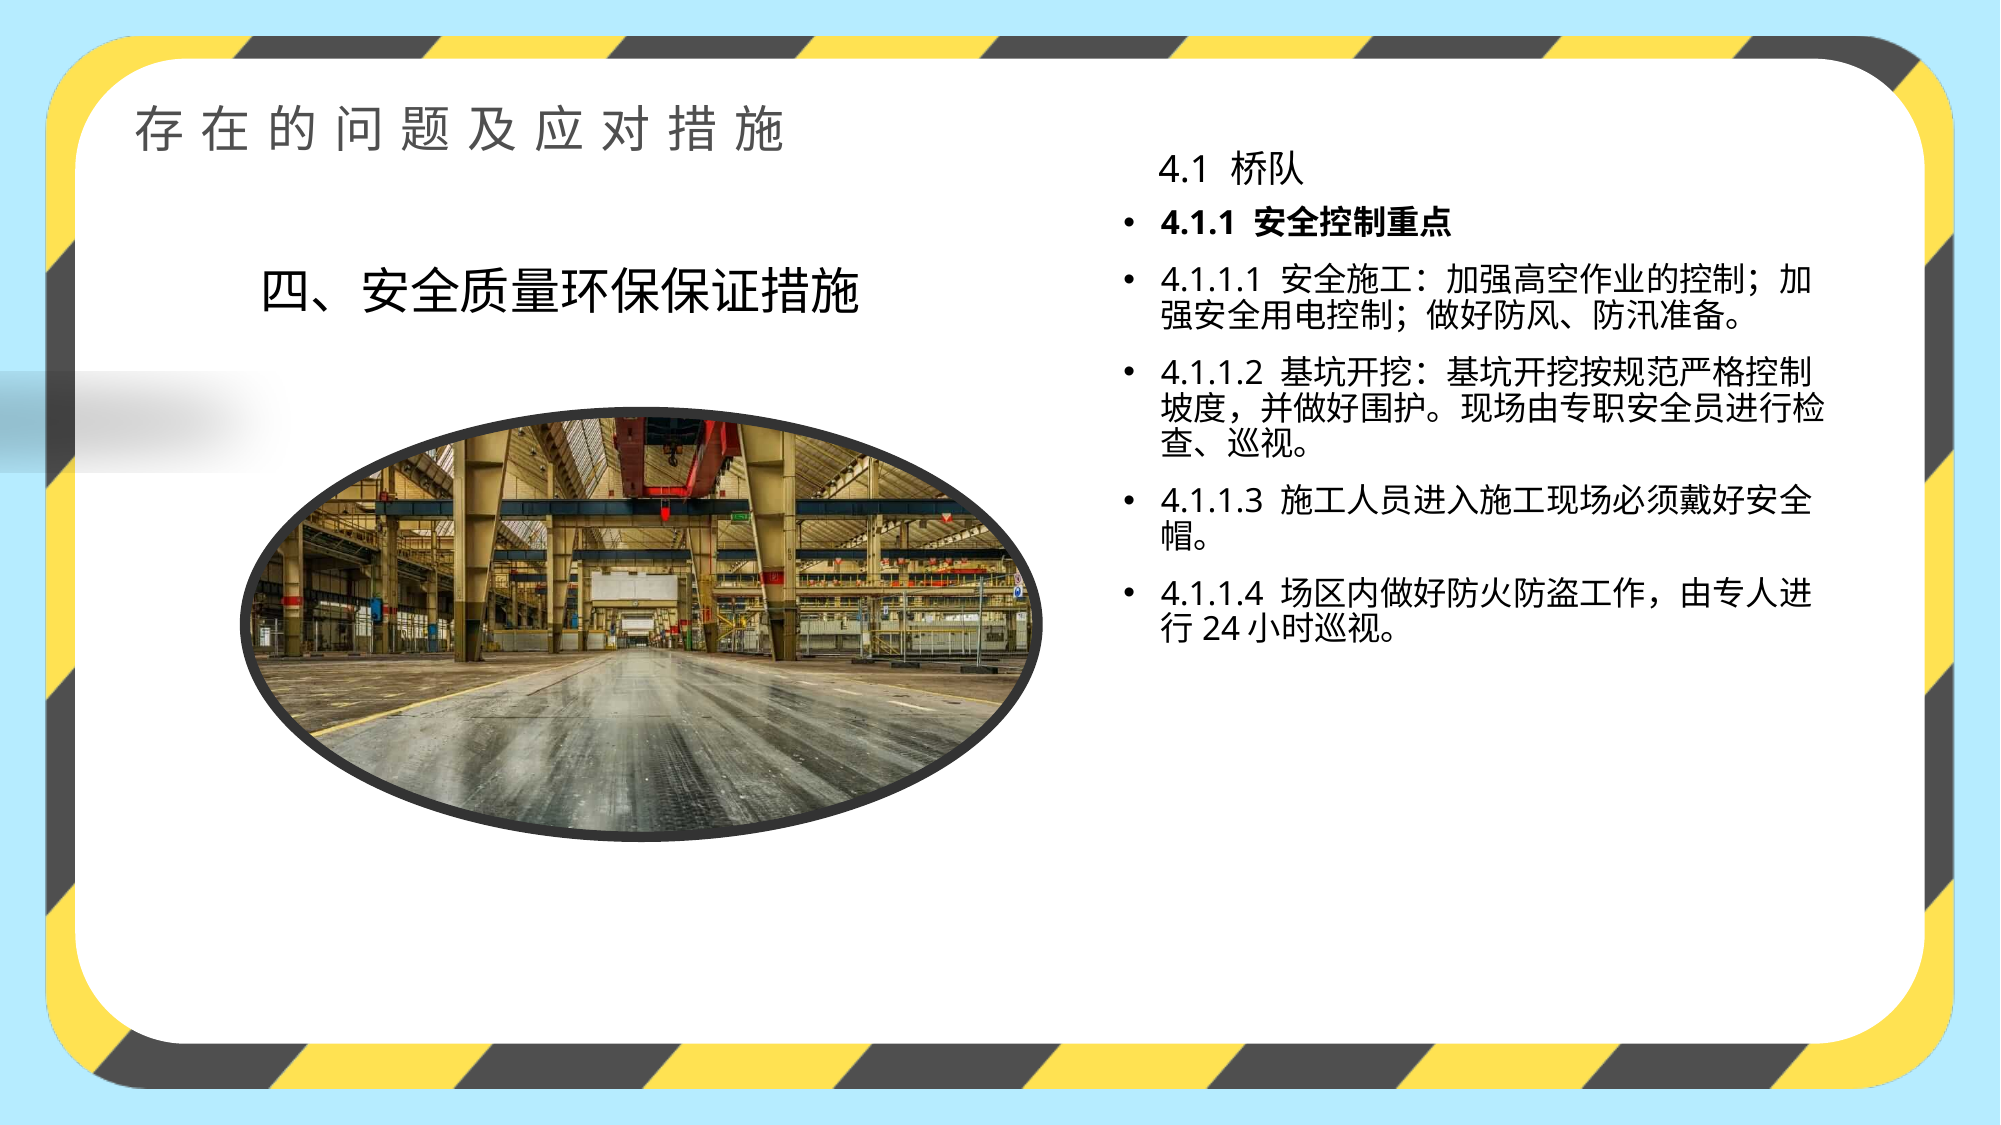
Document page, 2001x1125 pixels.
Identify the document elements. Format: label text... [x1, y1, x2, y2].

text_box 4.1 桥队 [1143, 138, 1320, 198]
text_box 存在的问题及应对措施 [119, 89, 1126, 165]
list 4.1.1 安全控制重点 4.1.1.1 安全施工：加强高空作业的控制；加强安全用电控制；做好防风、防汛准备。 4.1.1.2 基坑开挖：基坑开挖按规范严格控制坡度，并做好围护。现场由专职安全员进行检查、巡视。 4.1.1.3 施工人员进入施工现场必须戴好安全帽。 4.1.1.4 场区内做好防火防盗工作，由专人进行24小时巡视。 [1108, 198, 1846, 814]
title 四、安全质量环保保证措施 [245, 259, 1108, 352]
picture [0, 0, 2000, 1125]
